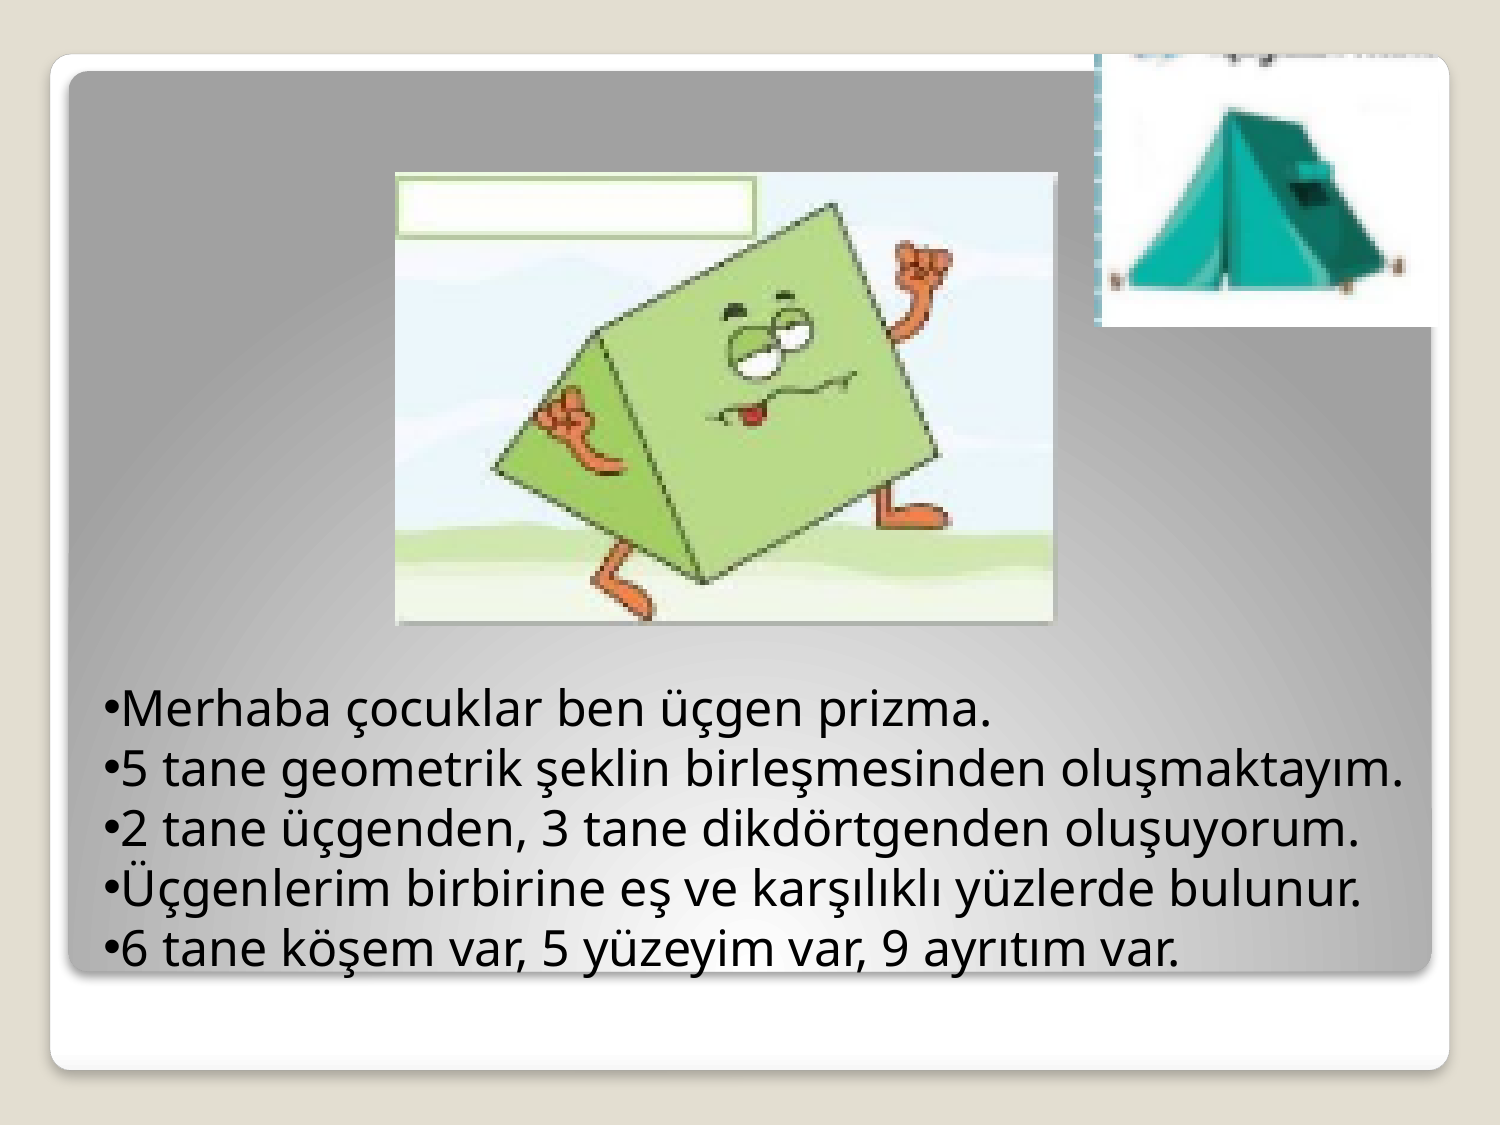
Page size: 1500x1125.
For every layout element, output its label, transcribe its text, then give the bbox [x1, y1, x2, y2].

picture [1094, 54, 1438, 327]
text_box Merhaba çocuklar ben üçgen prizma. 5 tane geometrik şeklin birleşmesinden oluşmaktayım. 2 tane üçgenden, 3 tane dikdörtgenden oluşuyorum. Üçgenlerim birbirine eş ve karşılıklı yüzlerde bulunur. 6 tane köşem var, 5 yüzeyim var, 9 ayrıtım var. [88, 668, 1447, 984]
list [395, 172, 1058, 626]
